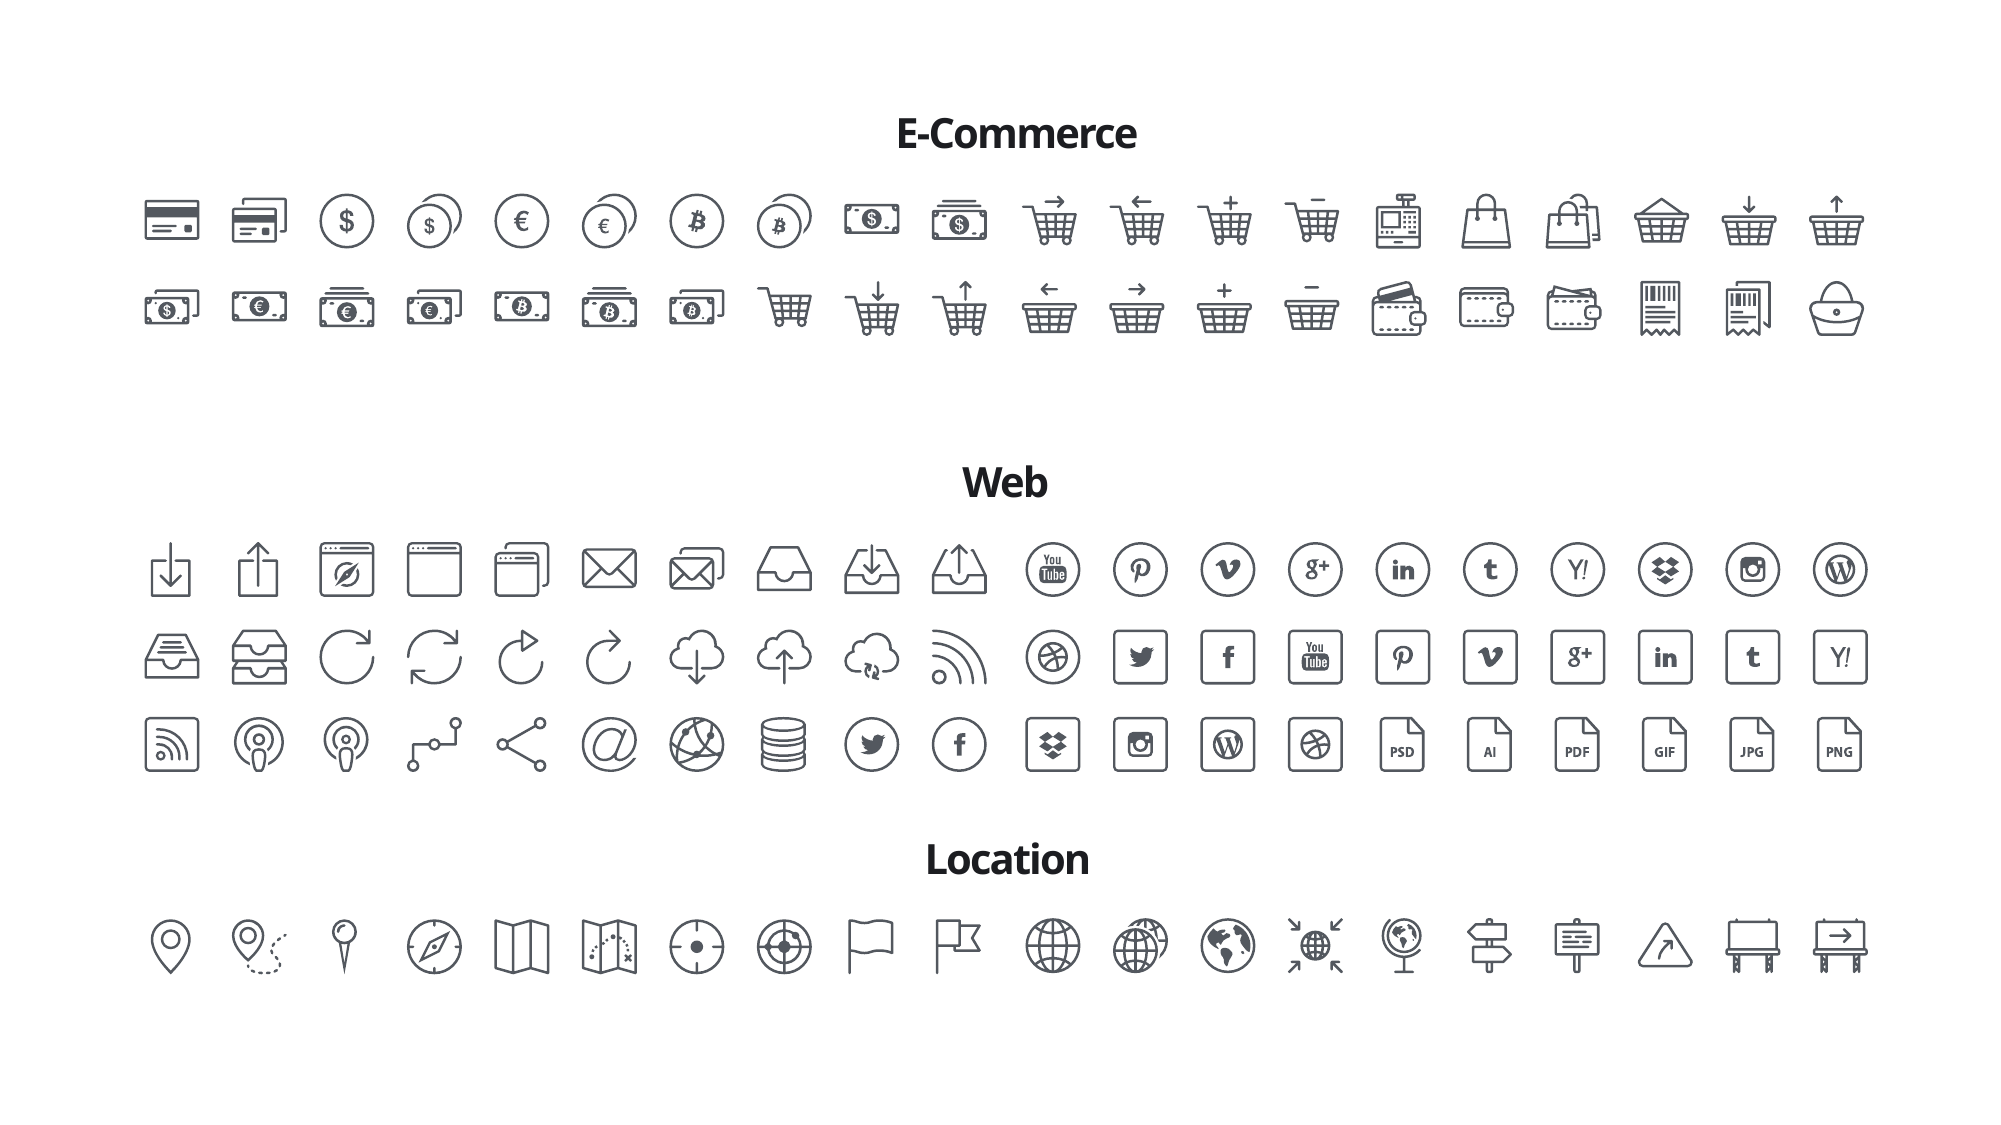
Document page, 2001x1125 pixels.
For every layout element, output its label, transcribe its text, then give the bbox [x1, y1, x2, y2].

text_box [669, 919, 725, 975]
text_box [1113, 629, 1168, 685]
text_box [241, 197, 287, 233]
text_box [1223, 195, 1239, 211]
text_box [1729, 716, 1775, 772]
text_box [1742, 195, 1756, 214]
text_box [1721, 215, 1777, 246]
text_box [581, 548, 637, 589]
text_box [1546, 285, 1602, 331]
text_box [581, 203, 627, 249]
text_box Web [959, 452, 1053, 509]
text_box [1634, 197, 1690, 243]
text_box [596, 193, 637, 234]
text_box [1725, 288, 1761, 336]
text_box [1641, 716, 1687, 772]
text_box [941, 199, 977, 203]
text_box [1554, 716, 1600, 772]
text_box [1550, 629, 1606, 685]
text_box [1287, 542, 1343, 597]
text_box [679, 289, 725, 317]
text_box [756, 629, 812, 670]
text_box [494, 551, 540, 597]
text_box E-Commerce [892, 104, 1142, 161]
text_box [1216, 283, 1232, 298]
text_box [1375, 629, 1431, 685]
text_box [406, 203, 452, 249]
text_box [756, 287, 812, 328]
text_box [1109, 205, 1165, 246]
text_box [1466, 918, 1512, 974]
text_box [338, 746, 354, 772]
text_box [581, 919, 637, 975]
text_box [150, 919, 191, 975]
text_box [1812, 629, 1868, 685]
text_box [844, 632, 900, 673]
text_box [1200, 918, 1256, 974]
text_box [1466, 716, 1512, 772]
text_box [504, 542, 550, 587]
text_box [756, 546, 812, 592]
text_box [1462, 542, 1518, 597]
text_box [1025, 542, 1081, 597]
text_box [844, 203, 900, 234]
text_box [669, 193, 725, 249]
text_box [319, 542, 375, 597]
text_box [319, 297, 375, 328]
text_box [1735, 280, 1771, 329]
text_box [238, 559, 279, 597]
text_box [144, 199, 200, 240]
text_box [1287, 960, 1301, 974]
text_box [144, 633, 200, 679]
text_box [1025, 629, 1081, 685]
text_box [1330, 960, 1343, 974]
text_box [1284, 299, 1340, 330]
text_box [1550, 542, 1606, 597]
text_box [231, 919, 265, 962]
text_box [1462, 629, 1518, 685]
text_box [863, 544, 881, 575]
text_box [1459, 287, 1515, 328]
text_box [756, 203, 802, 249]
text_box [936, 204, 982, 208]
text_box [416, 289, 462, 317]
text_box [246, 542, 270, 587]
text_box [1200, 716, 1256, 772]
text_box [771, 193, 812, 234]
text_box [1812, 542, 1868, 597]
text_box [775, 649, 794, 685]
text_box [586, 629, 632, 685]
text_box [1113, 918, 1168, 974]
text_box [494, 193, 550, 249]
text_box [406, 919, 462, 975]
text_box [1287, 716, 1343, 772]
text_box [243, 724, 274, 772]
text_box [1461, 193, 1512, 249]
text_box [1812, 918, 1868, 974]
text_box [1196, 205, 1252, 246]
text_box [1637, 922, 1693, 968]
text_box [421, 193, 462, 234]
text_box [144, 716, 200, 772]
text_box [498, 629, 544, 685]
text_box [496, 716, 547, 772]
text_box [150, 559, 191, 597]
text_box [1545, 200, 1591, 249]
text_box [1637, 629, 1693, 685]
text_box [231, 629, 287, 685]
text_box [1637, 542, 1693, 597]
text_box [323, 716, 369, 760]
text_box [1330, 918, 1343, 931]
text_box [1113, 716, 1168, 772]
text_box [1196, 303, 1252, 334]
text_box [1287, 629, 1343, 685]
text_box [1725, 918, 1781, 974]
text_box [1375, 542, 1431, 597]
text_box [844, 295, 900, 336]
text_box [871, 664, 880, 681]
text_box [1284, 202, 1340, 243]
text_box [1809, 280, 1865, 336]
text_box [1200, 542, 1256, 597]
text_box [931, 716, 987, 772]
text_box [1044, 195, 1065, 208]
text_box [864, 662, 872, 679]
text_box [406, 629, 459, 659]
text_box [1569, 193, 1601, 242]
text_box [1725, 542, 1781, 597]
text_box [494, 291, 550, 322]
text_box [1025, 918, 1081, 974]
text_box [669, 296, 715, 325]
text_box [688, 649, 706, 685]
text_box [1113, 542, 1168, 597]
text_box [931, 629, 987, 685]
text_box [581, 716, 637, 772]
text_box [848, 919, 894, 975]
text_box [950, 544, 968, 575]
text_box [935, 919, 981, 975]
text_box [331, 919, 357, 975]
text_box [1310, 198, 1326, 202]
text_box [144, 296, 190, 325]
text_box [1371, 281, 1427, 336]
text_box [406, 716, 462, 772]
text_box [679, 547, 725, 580]
text_box [410, 655, 462, 685]
text_box [844, 716, 900, 772]
text_box [231, 291, 287, 322]
text_box [756, 919, 812, 975]
text_box [760, 716, 806, 772]
text_box [1128, 283, 1146, 296]
text_box [1375, 193, 1421, 249]
text_box [1816, 716, 1862, 772]
text_box [406, 296, 452, 325]
text_box [1287, 918, 1301, 931]
text_box [494, 919, 550, 975]
text_box [1725, 629, 1781, 685]
text_box [844, 549, 900, 595]
text_box [231, 207, 277, 243]
text_box [1109, 303, 1165, 334]
text_box [1809, 215, 1865, 246]
text_box Location [921, 829, 1095, 887]
text_box [581, 297, 637, 328]
text_box [1025, 716, 1081, 772]
text_box [1830, 195, 1843, 214]
text_box [406, 542, 462, 597]
text_box [159, 542, 182, 587]
text_box [931, 209, 987, 240]
text_box [669, 629, 725, 670]
text_box [233, 716, 284, 766]
text_box [1300, 930, 1331, 961]
text_box [931, 549, 987, 595]
text_box [1200, 629, 1256, 685]
text_box [669, 557, 715, 590]
text_box [1131, 195, 1152, 208]
text_box [871, 280, 885, 301]
text_box [959, 280, 972, 301]
text_box [1640, 280, 1681, 336]
text_box [1554, 918, 1600, 974]
text_box [1379, 716, 1425, 772]
text_box [1040, 283, 1059, 296]
text_box [669, 716, 725, 772]
text_box [154, 289, 200, 317]
text_box [931, 295, 987, 336]
text_box [319, 193, 375, 249]
text_box [319, 629, 375, 685]
text_box [1021, 303, 1077, 334]
text_box [1381, 918, 1422, 974]
text_box [1021, 205, 1077, 246]
